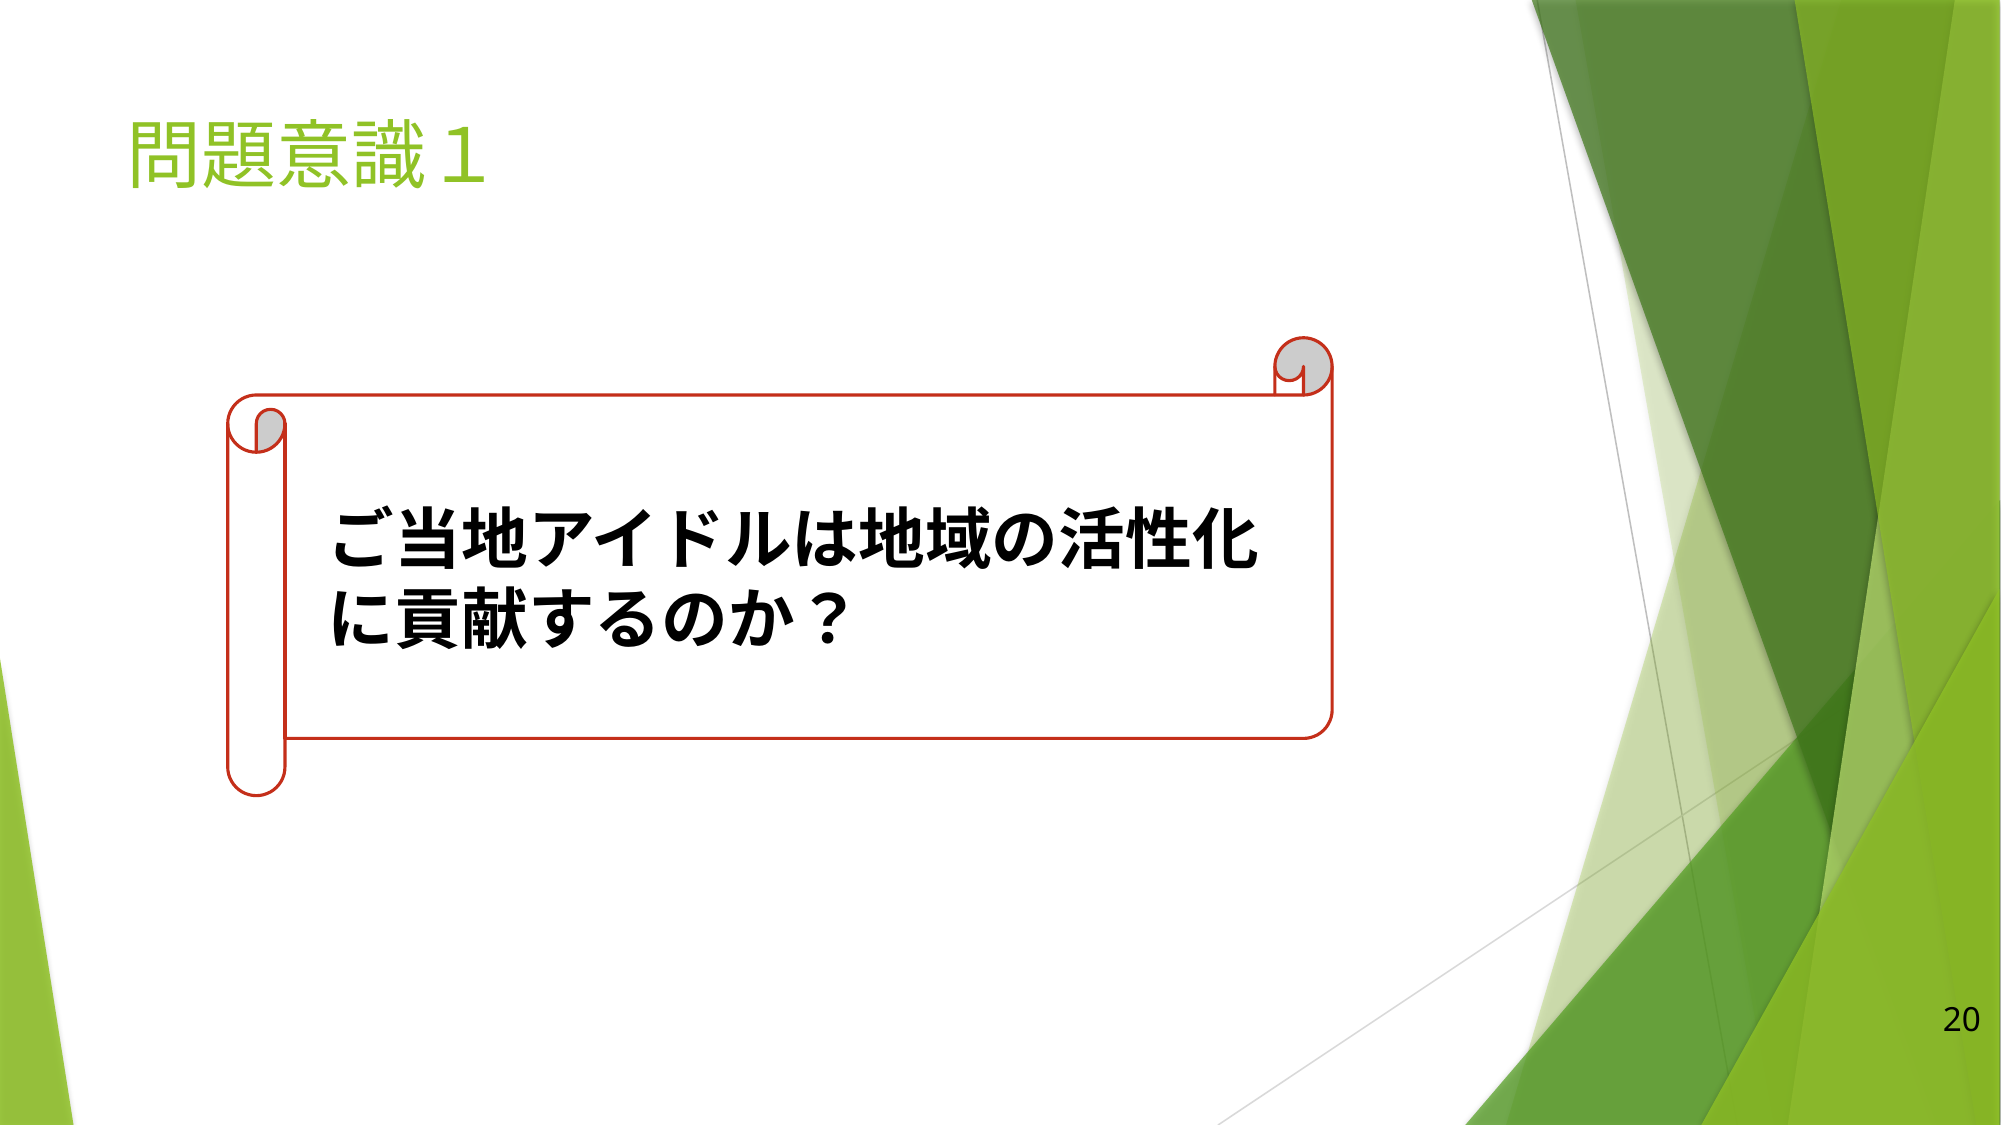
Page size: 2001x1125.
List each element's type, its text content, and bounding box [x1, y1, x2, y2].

slide_number 20 [1883, 991, 1996, 1051]
text_box [226, 336, 1334, 798]
text_box ご当地アイドルは地域の活性化に貢献するのか？ [313, 489, 1285, 665]
title 問題意識１ [111, 99, 1522, 317]
